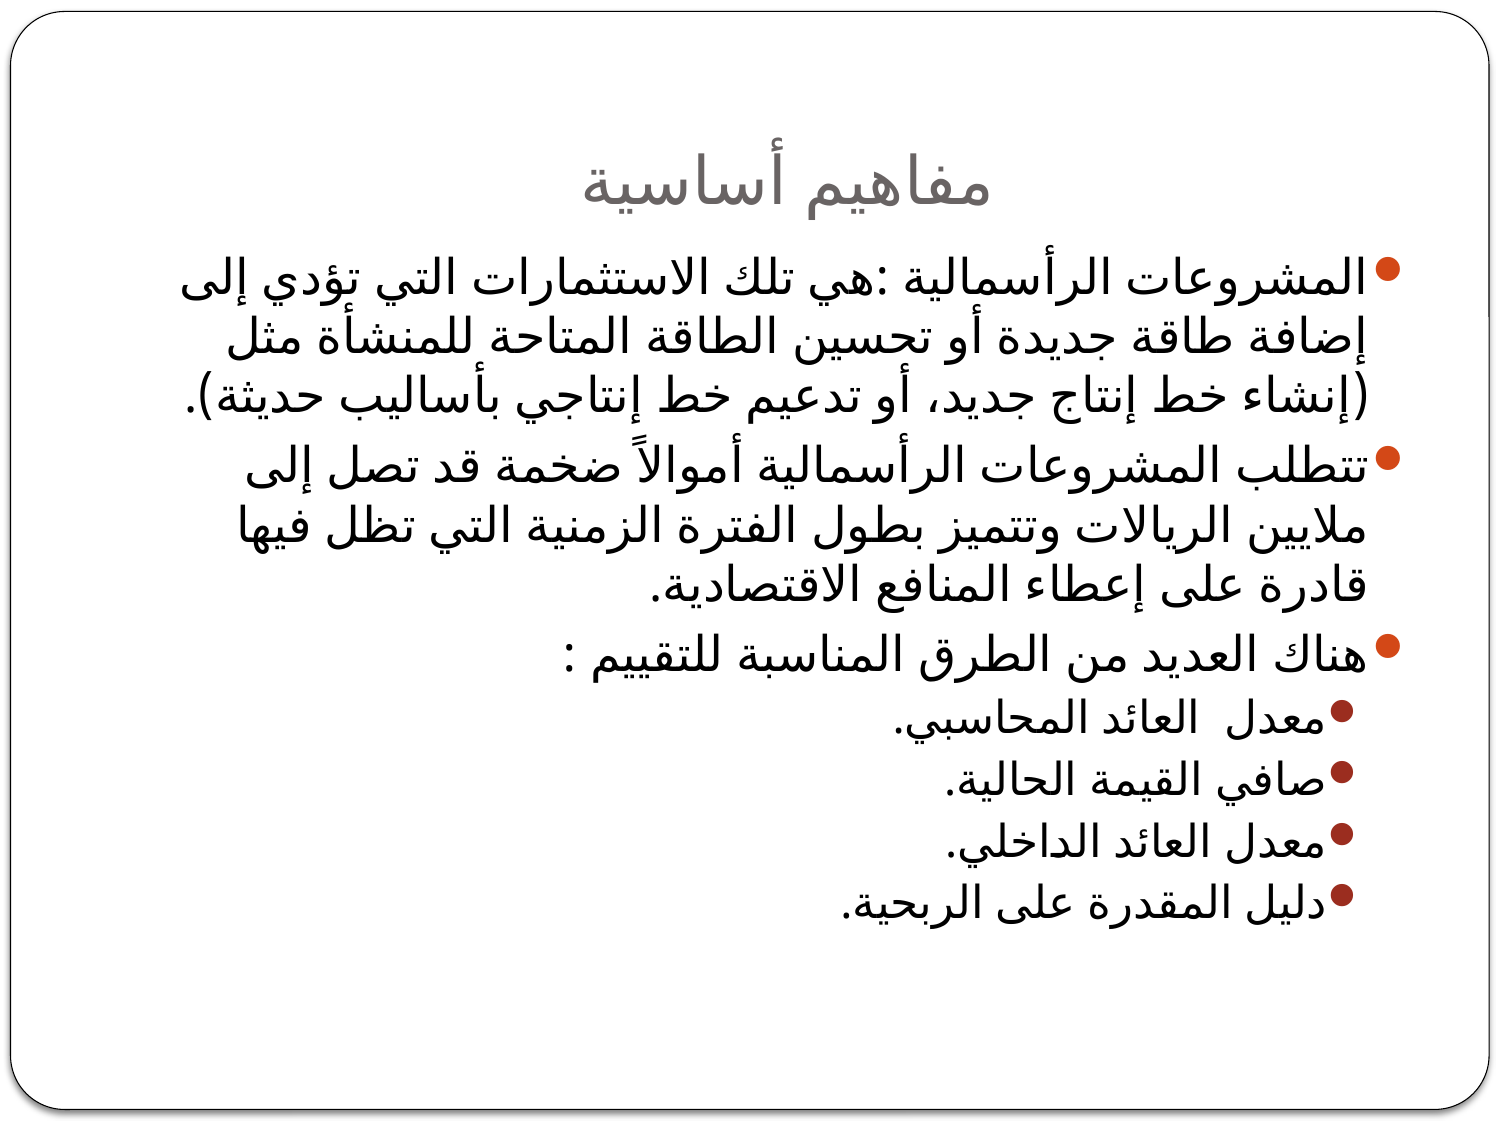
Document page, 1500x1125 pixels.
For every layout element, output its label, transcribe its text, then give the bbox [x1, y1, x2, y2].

title مفاهيم أساسية [150, 45, 1425, 233]
list المشروعات الرأسمالية :هي تلك الاستثمارات التي تؤدي إلى إضافة طاقة جديدة أو تحسين الطاقة المتاحة للمنشأة مثل (إنشاء خط إنتاج جديد، أو تدعيم خط إنتاجي بأساليب حديثة). تتطلب المشروعات الرأسمالية أموالاً ضخمة قد تصل إلى ملايين الريالات وتتميز بطول الفترة الزمنية التي تظل فيها قادرة على إعطاء المنافع الاقتصادية. هناك العديد من الطرق المناسبة للتقييم : معدل العائد المحاسبي. صافي القيمة الحالية. معدل العائد الداخلي. دليل المقدرة على الربحية. [150, 237, 1425, 988]
